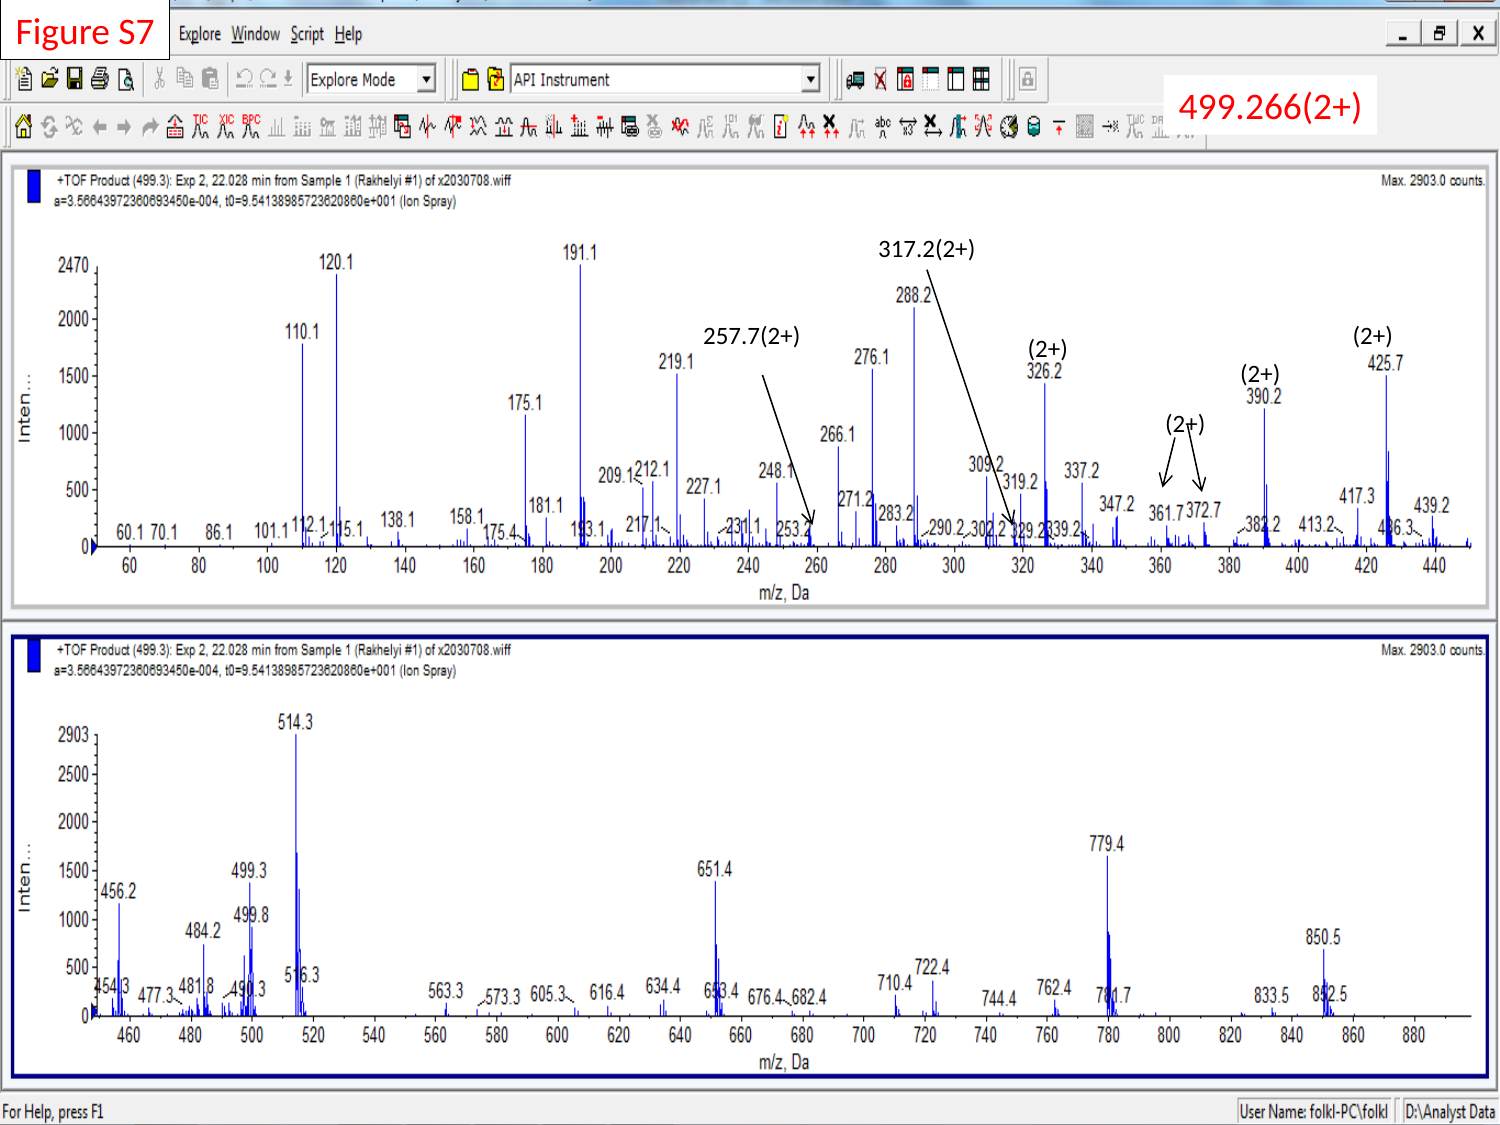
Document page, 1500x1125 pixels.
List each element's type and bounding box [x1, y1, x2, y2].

text_box [1187, 424, 1203, 493]
text_box [926, 270, 1013, 526]
picture [0, 0, 1500, 1125]
text_box [762, 374, 813, 526]
text_box [1162, 437, 1176, 488]
